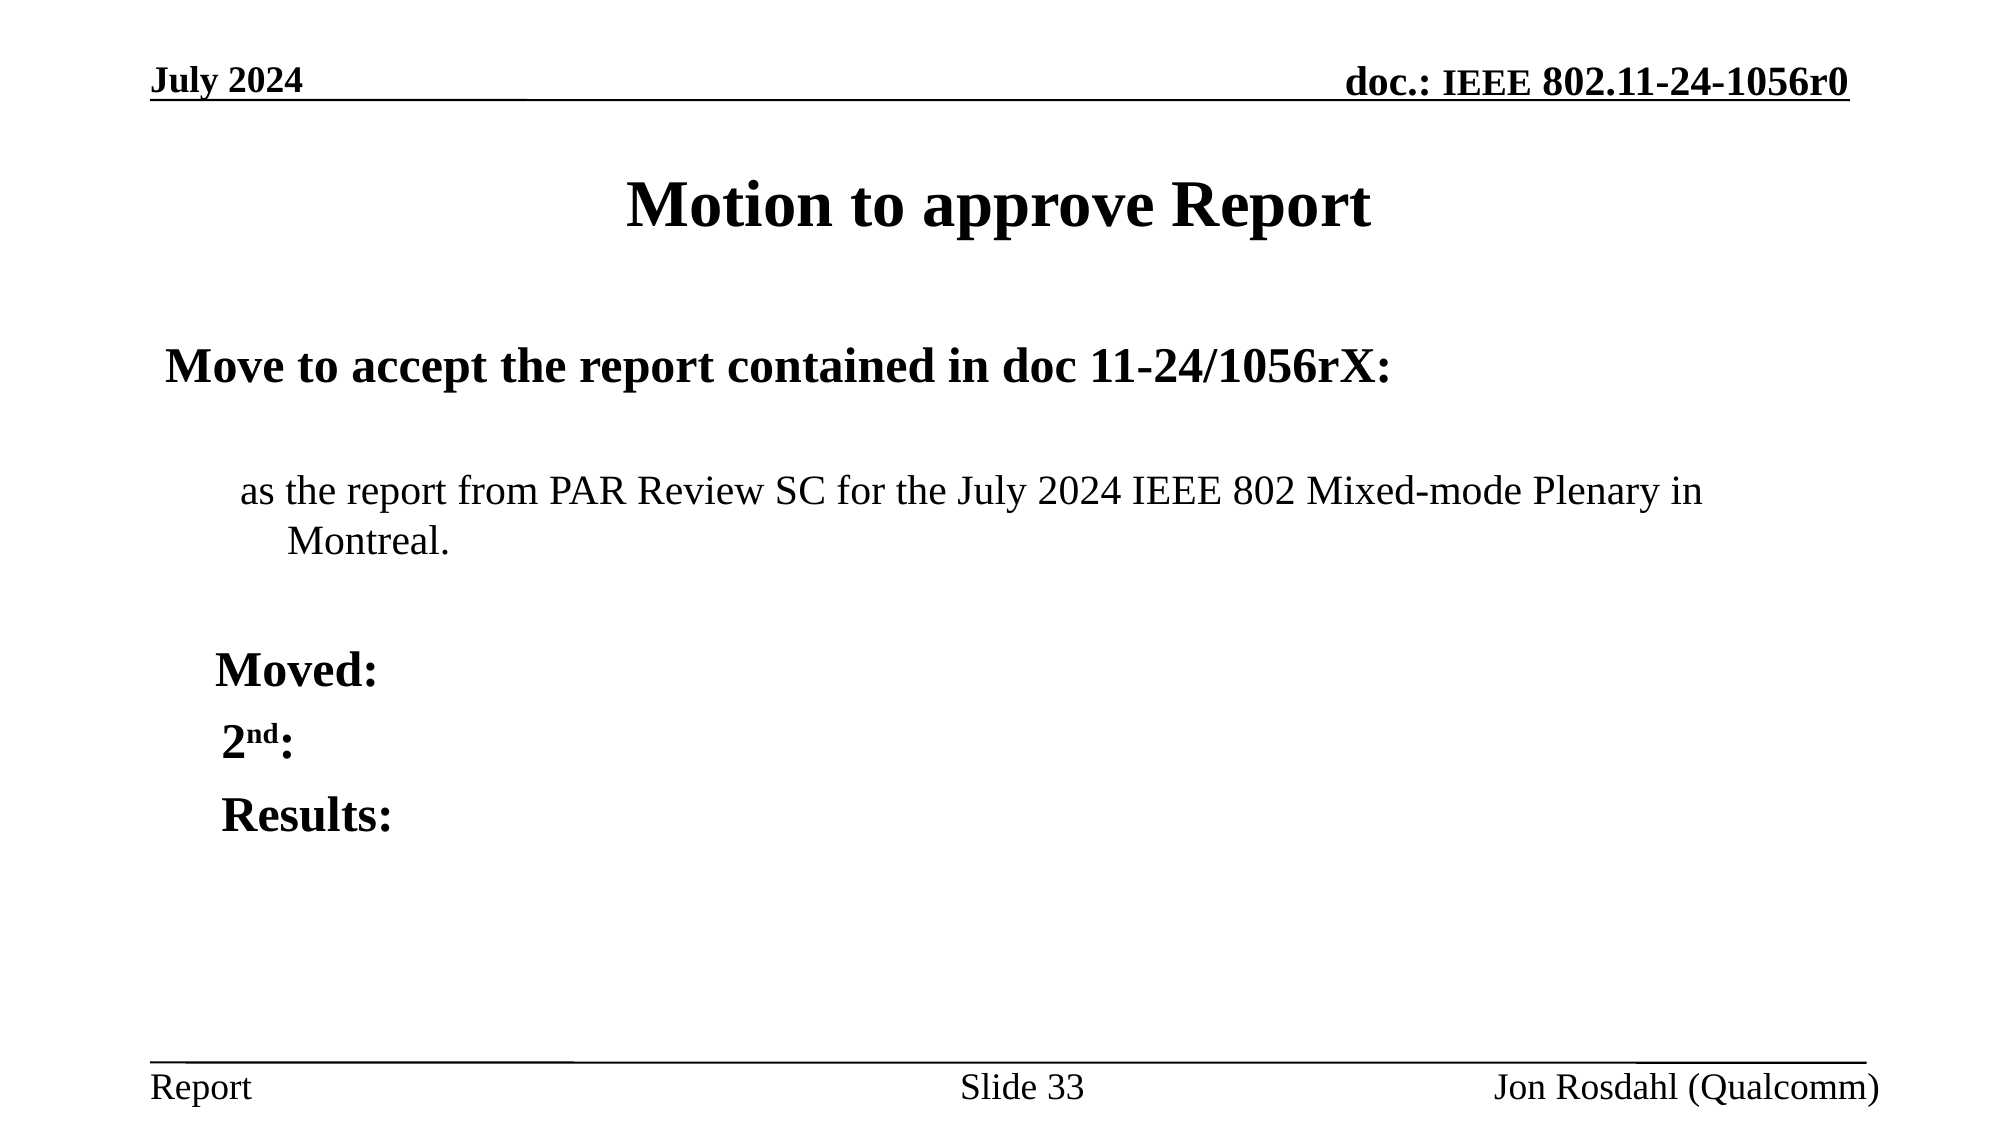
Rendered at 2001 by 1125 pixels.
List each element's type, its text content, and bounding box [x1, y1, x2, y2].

list Move to accept the report contained in doc 11-24/1056rX: as the report from PAR Review SC for the July 2024 IEEE 802 Mixed-mode Plenary in Montreal. Moved: 2nd: Results: [149, 324, 1850, 1000]
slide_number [149, 49, 431, 100]
footer Jon Rosdahl (Qualcomm) [1436, 1061, 1881, 1108]
title Motion to approve Report [149, 112, 1850, 288]
slide_number Slide 33 [950, 1061, 1095, 1125]
